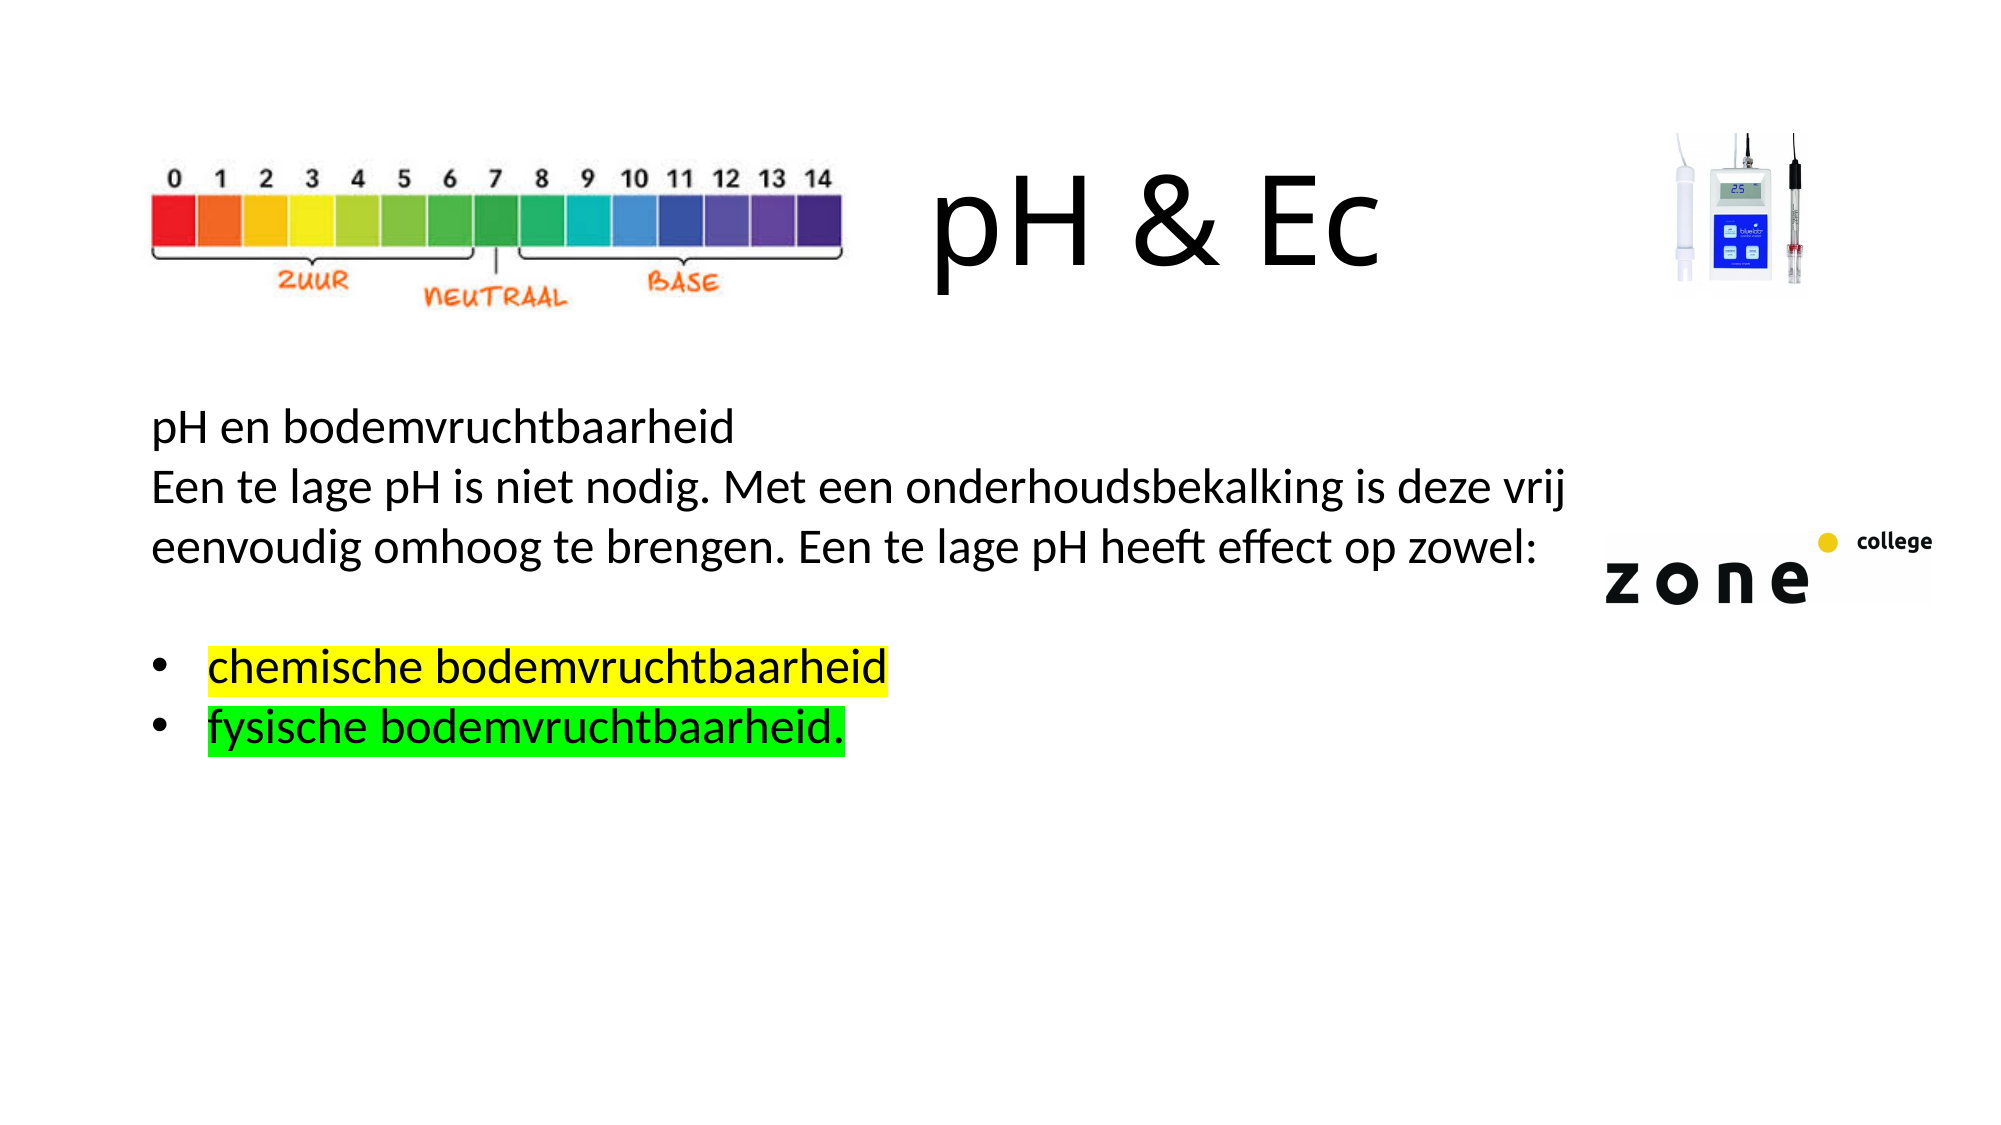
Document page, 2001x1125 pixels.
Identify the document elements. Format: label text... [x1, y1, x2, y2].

text_box pH & Ec [912, 133, 1399, 298]
text_box pH en bodemvruchtbaarheid Een te lage pH is niet nodig. Met een onderhoudsbekalking is deze vrij eenvoudig omhoog te brengen. Een te lage pH heeft effect op zowel: chemische bodemvruchtbaarheid fysische bodemvruchtbaarheid. [136, 386, 1586, 807]
picture [1654, 133, 1821, 299]
picture [136, 147, 860, 318]
picture [1606, 531, 1932, 605]
